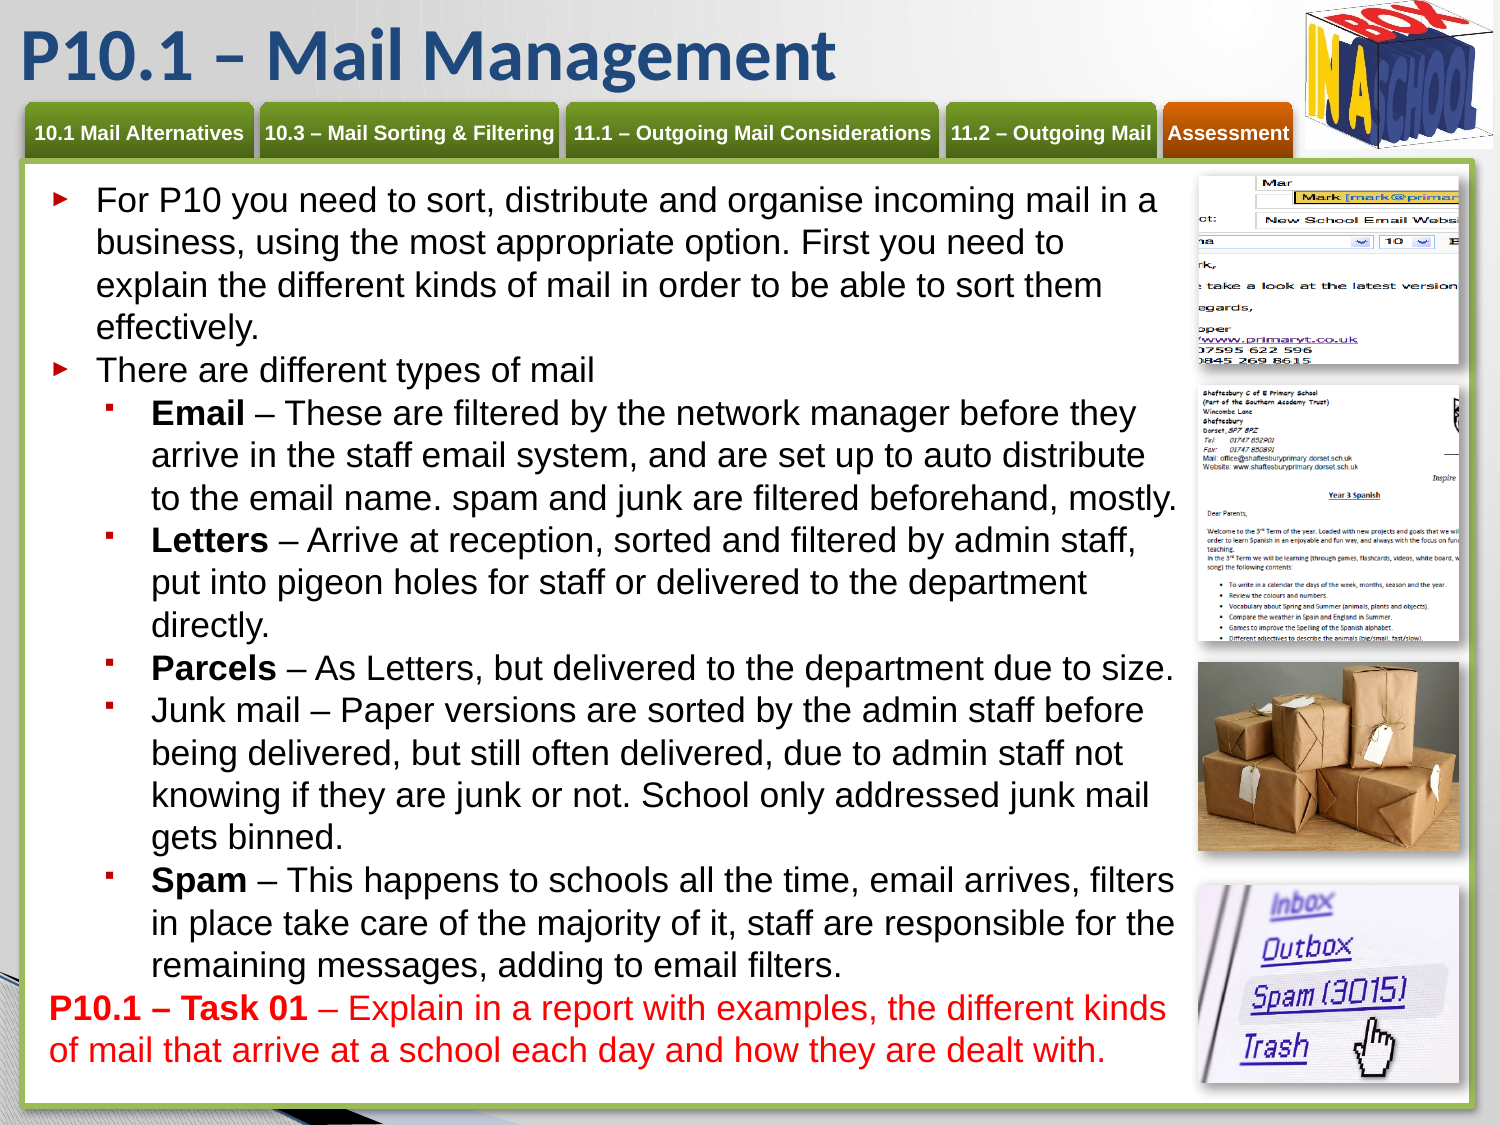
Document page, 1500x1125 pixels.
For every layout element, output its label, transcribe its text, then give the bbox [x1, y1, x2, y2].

picture [1198, 884, 1459, 1083]
picture [1198, 176, 1459, 365]
picture [1305, 0, 1494, 149]
title P10.1 – Mail Management [5, 0, 1270, 102]
picture [281, 1114, 303, 1125]
text_box For P10 you need to sort, distribute and organise incoming mail in a business, using the most appropriate option. First you need to explain the different kinds of mail in order to be able to sort them effectively. There are different types of mail Email – These are filtered by the network manager before they arrive in the staff email system, and are set up to auto distribute to the email name. spam and junk are filtered beforehand, mostly. Letters – Arrive at reception, sorted and filtered by admin staff, put into pigeon holes for staff or delivered to the department directly. Parcels – As Letters, but delivered to the department due to size. Junk mail – Paper versions are sorted by the admin staff before being delivered, but still often delivered, due to admin staff not knowing if they are junk or not. School only addressed junk mail gets binned. Spam – This happens to schools all the time, email arrives, filters in place take care of the majority of it, staff are responsible for the remaining messages, adding to email filters. P10.1 – Task 01 – Explain in a report with examples, the different kinds of mail that arrive at a school each day and how they are dealt with. [34, 169, 1199, 1078]
picture [1198, 385, 1459, 641]
picture [1198, 661, 1459, 851]
